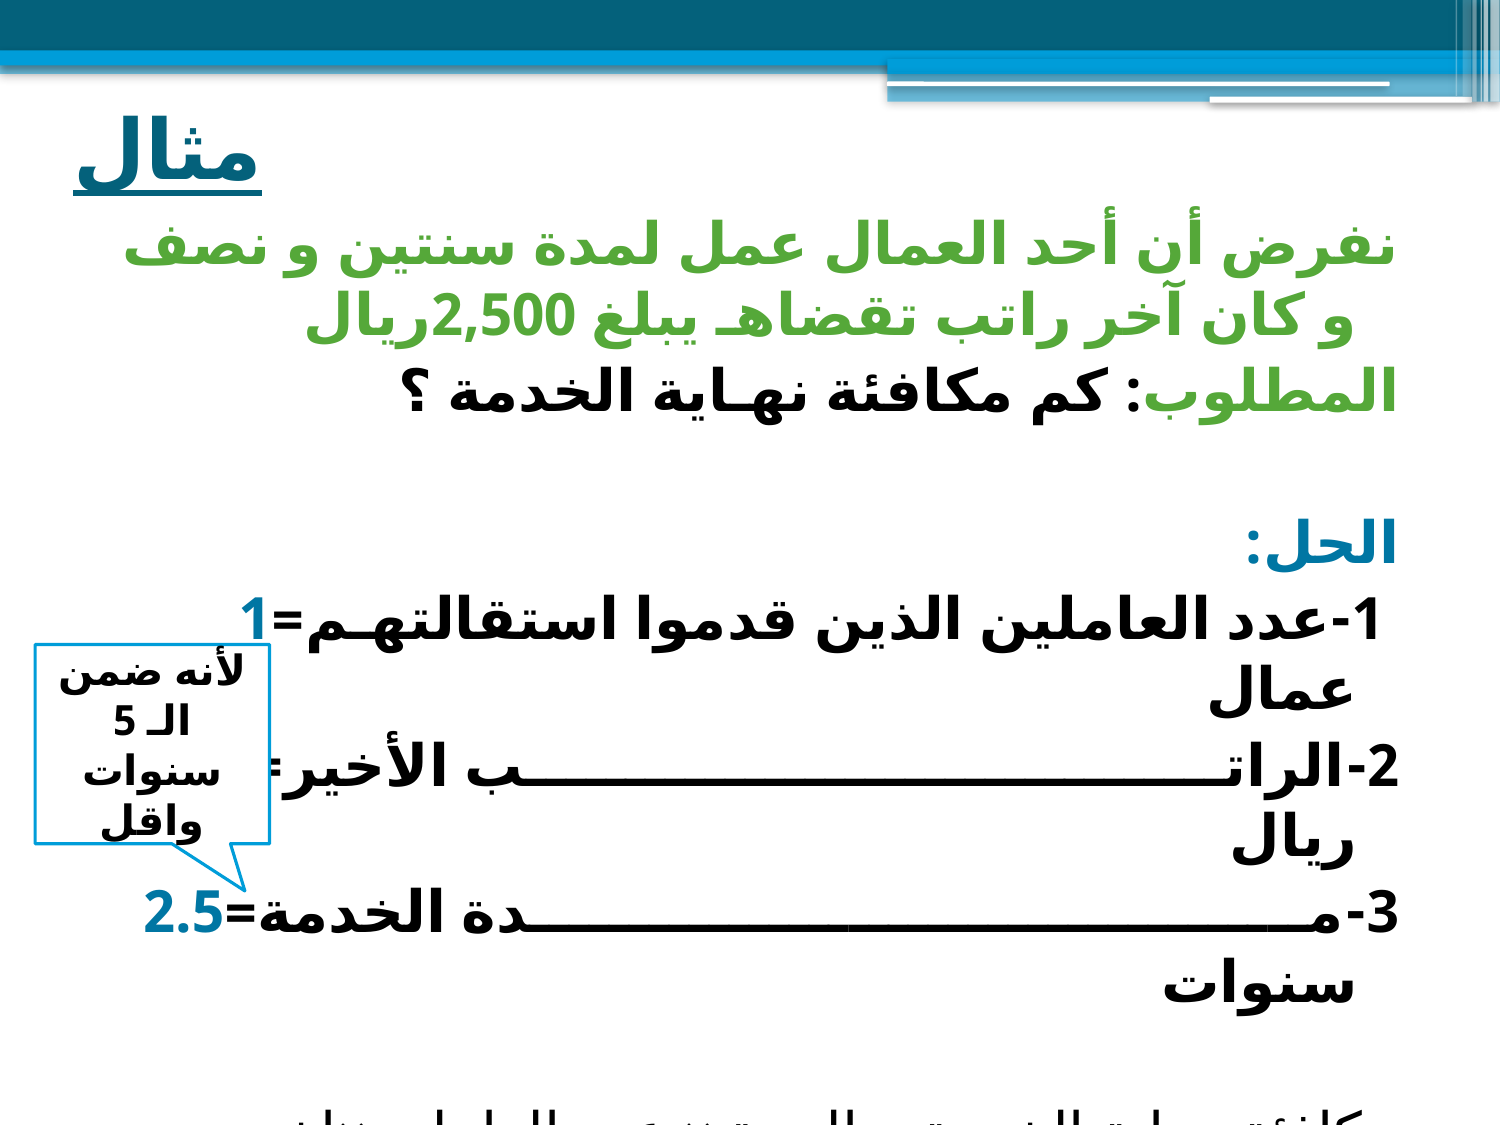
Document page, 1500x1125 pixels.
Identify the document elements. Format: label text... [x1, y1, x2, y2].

list نفرض أن أحد العمال عمل لمدة سنتين و نصف و كان آخر راتب تقضاهـ يبلغ 2,500ريال المطلوب: كم مكافئة نهـاية الخدمة ؟ الحل: 1-عدد العاملين الذين قدموا استقالتهـم=1 عمال 2-الراتـــــــــــــــــــــــــــــــــــب الأخير=2500 ريال 3-مـــــــــــــــــــــــــــــــــــــــدة الخدمة=2.5 سنوات مكافئة نهـاية الخدمة = المدة × عدد العاملين×اخر راتب× ½ = = 2.5 ×1× × 2,500×½ = 3,125 ريال [82, 199, 1432, 1067]
title مثال [58, 58, 282, 234]
text_box لأنه ضمن الـ 5 سنوات واقل [33, 642, 272, 893]
